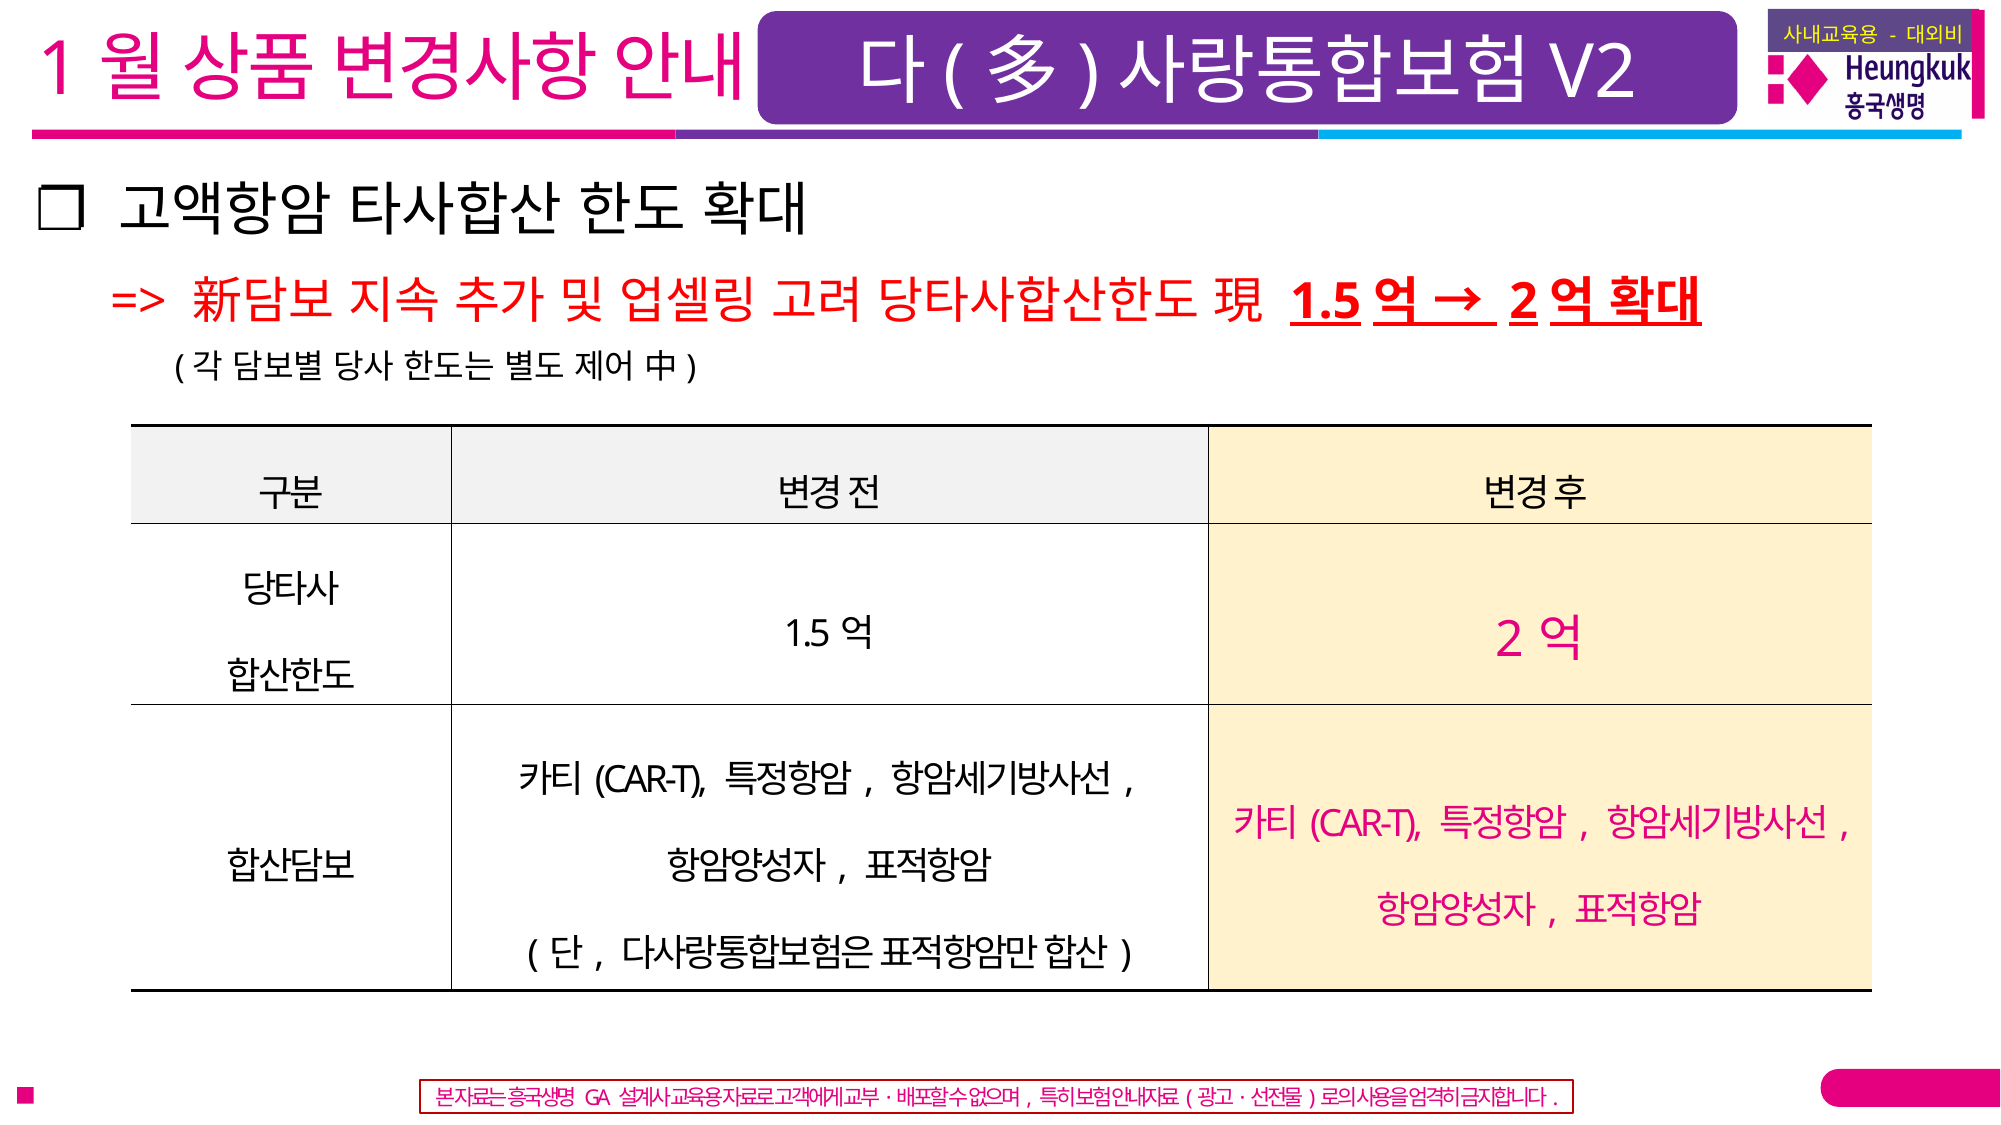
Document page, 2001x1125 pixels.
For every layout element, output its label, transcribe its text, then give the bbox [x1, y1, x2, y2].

table_header 변경 후 [1209, 427, 1872, 523]
text_box 1월 상품 변경사항 안내 [29, 11, 756, 117]
picture [1767, 52, 1972, 121]
table_cell 합산담보 [131, 705, 451, 989]
text_box ❐ 고액항암 타사합산 한도 확대 [21, 158, 1377, 256]
table_cell 2억 [1209, 524, 1872, 704]
text_box 다(多)사랑통합보험V2 [756, 10, 1739, 126]
table_header 변경 전 [452, 427, 1208, 523]
table_cell 카티(CAR-T), 특정항암, 항암세기방사선, 항암양성자, 표적항암 [1209, 705, 1872, 989]
table_cell 1.5억 [452, 524, 1208, 704]
text_box => 新담보 지속 추가 및 업셀링 고려 당타사합산한도 現 1.5억 → 2억 확대 (각 담보별 당사 한도는 별도 제어 中) [95, 260, 1764, 396]
table_cell 당타사 합산한도 [131, 524, 451, 704]
table_cell 카티(CAR-T), 특정항암, 항암세기방사선, 항암양성자, 표적항암 (단, 다사랑통합보험은 표적항암만 합산) [452, 705, 1208, 989]
table_header 구분 [131, 427, 451, 523]
